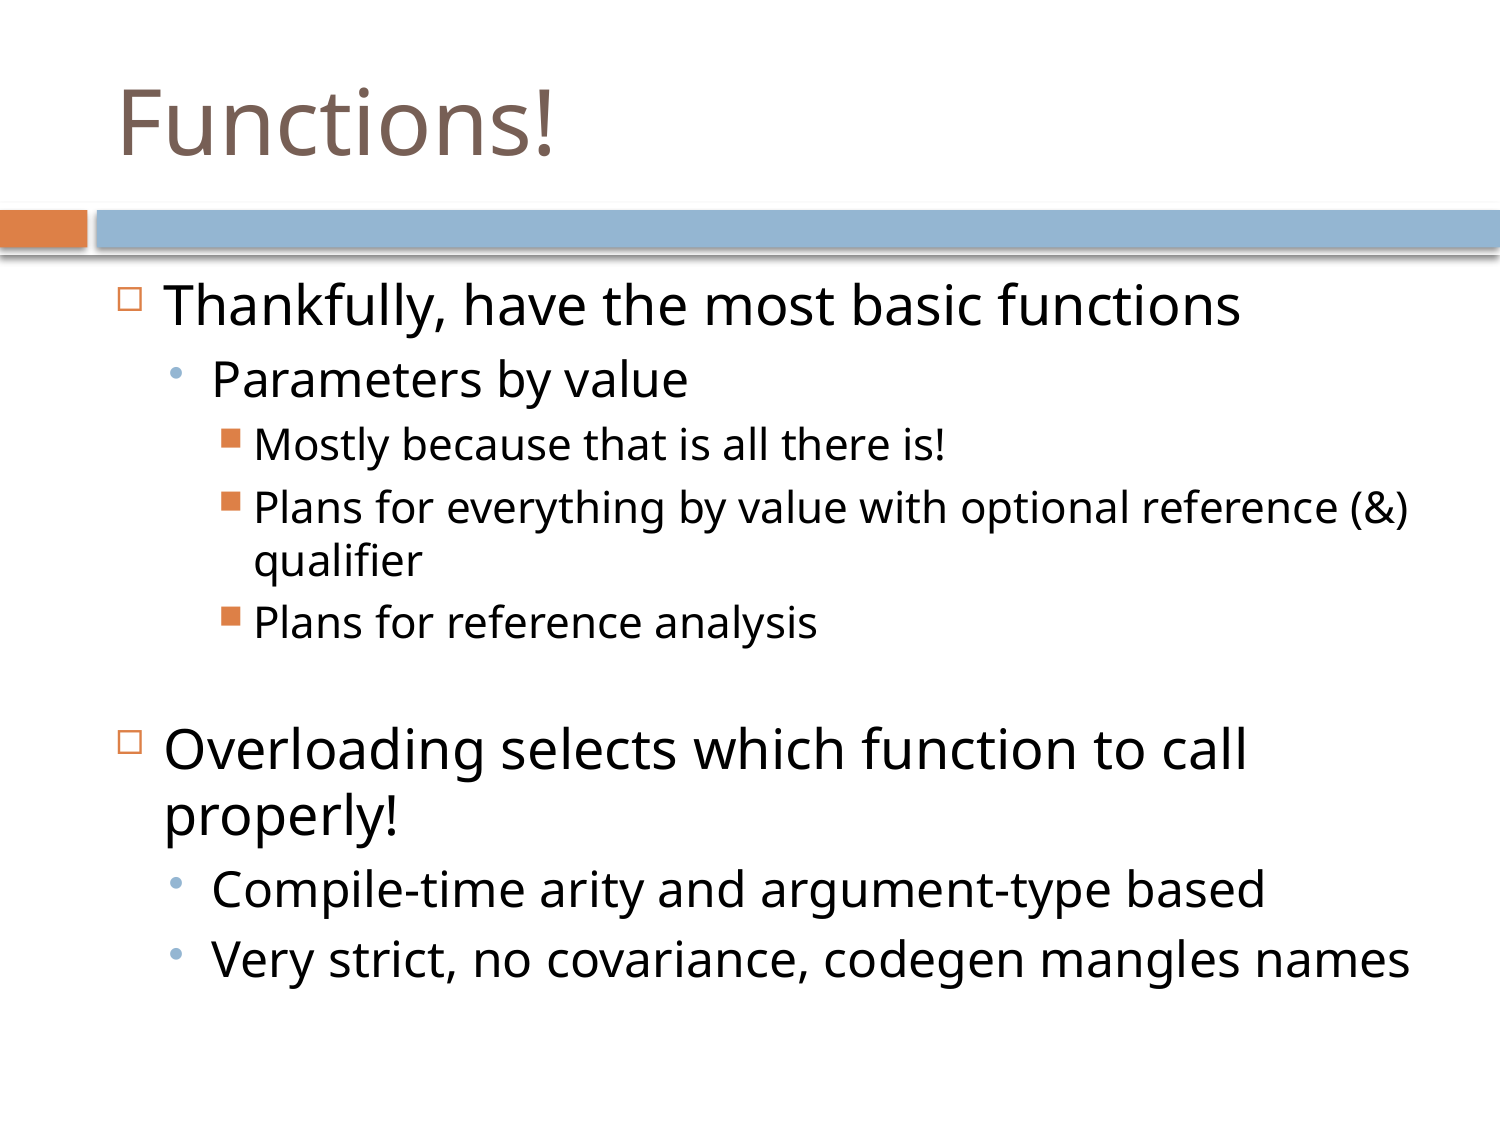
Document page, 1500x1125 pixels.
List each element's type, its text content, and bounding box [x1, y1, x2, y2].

list Thankfully, have the most basic functions Parameters by value Mostly because that is all there is! Plans for everything by value with optional reference (&) qualifier Plans for reference analysis Overloading selects which function to call properly! Compile-time arity and argument-type based Very strict, no covariance, codegen mangles names [100, 262, 1438, 1000]
title Functions! [100, 37, 1438, 200]
